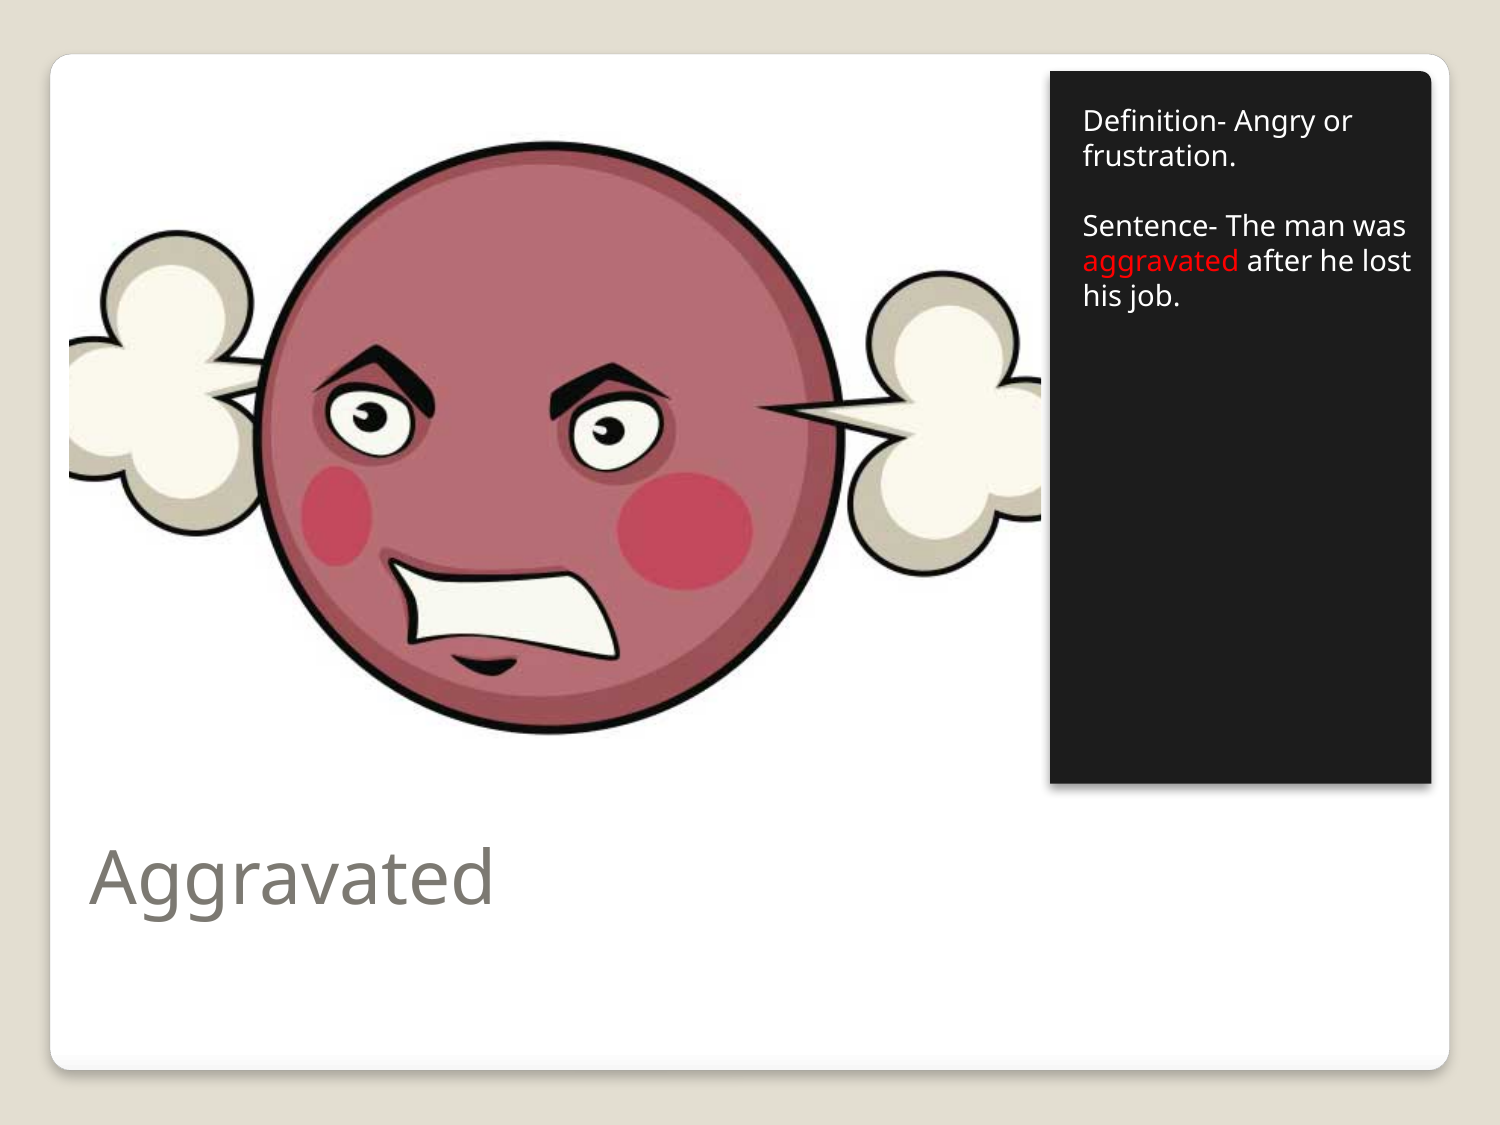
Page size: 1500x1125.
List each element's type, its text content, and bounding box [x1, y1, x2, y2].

picture [68, 71, 1042, 785]
list Definition- Angry or frustration. Sentence- The man was aggravated after he lost his job. [1060, 87, 1428, 779]
title Aggravated [75, 822, 1425, 995]
